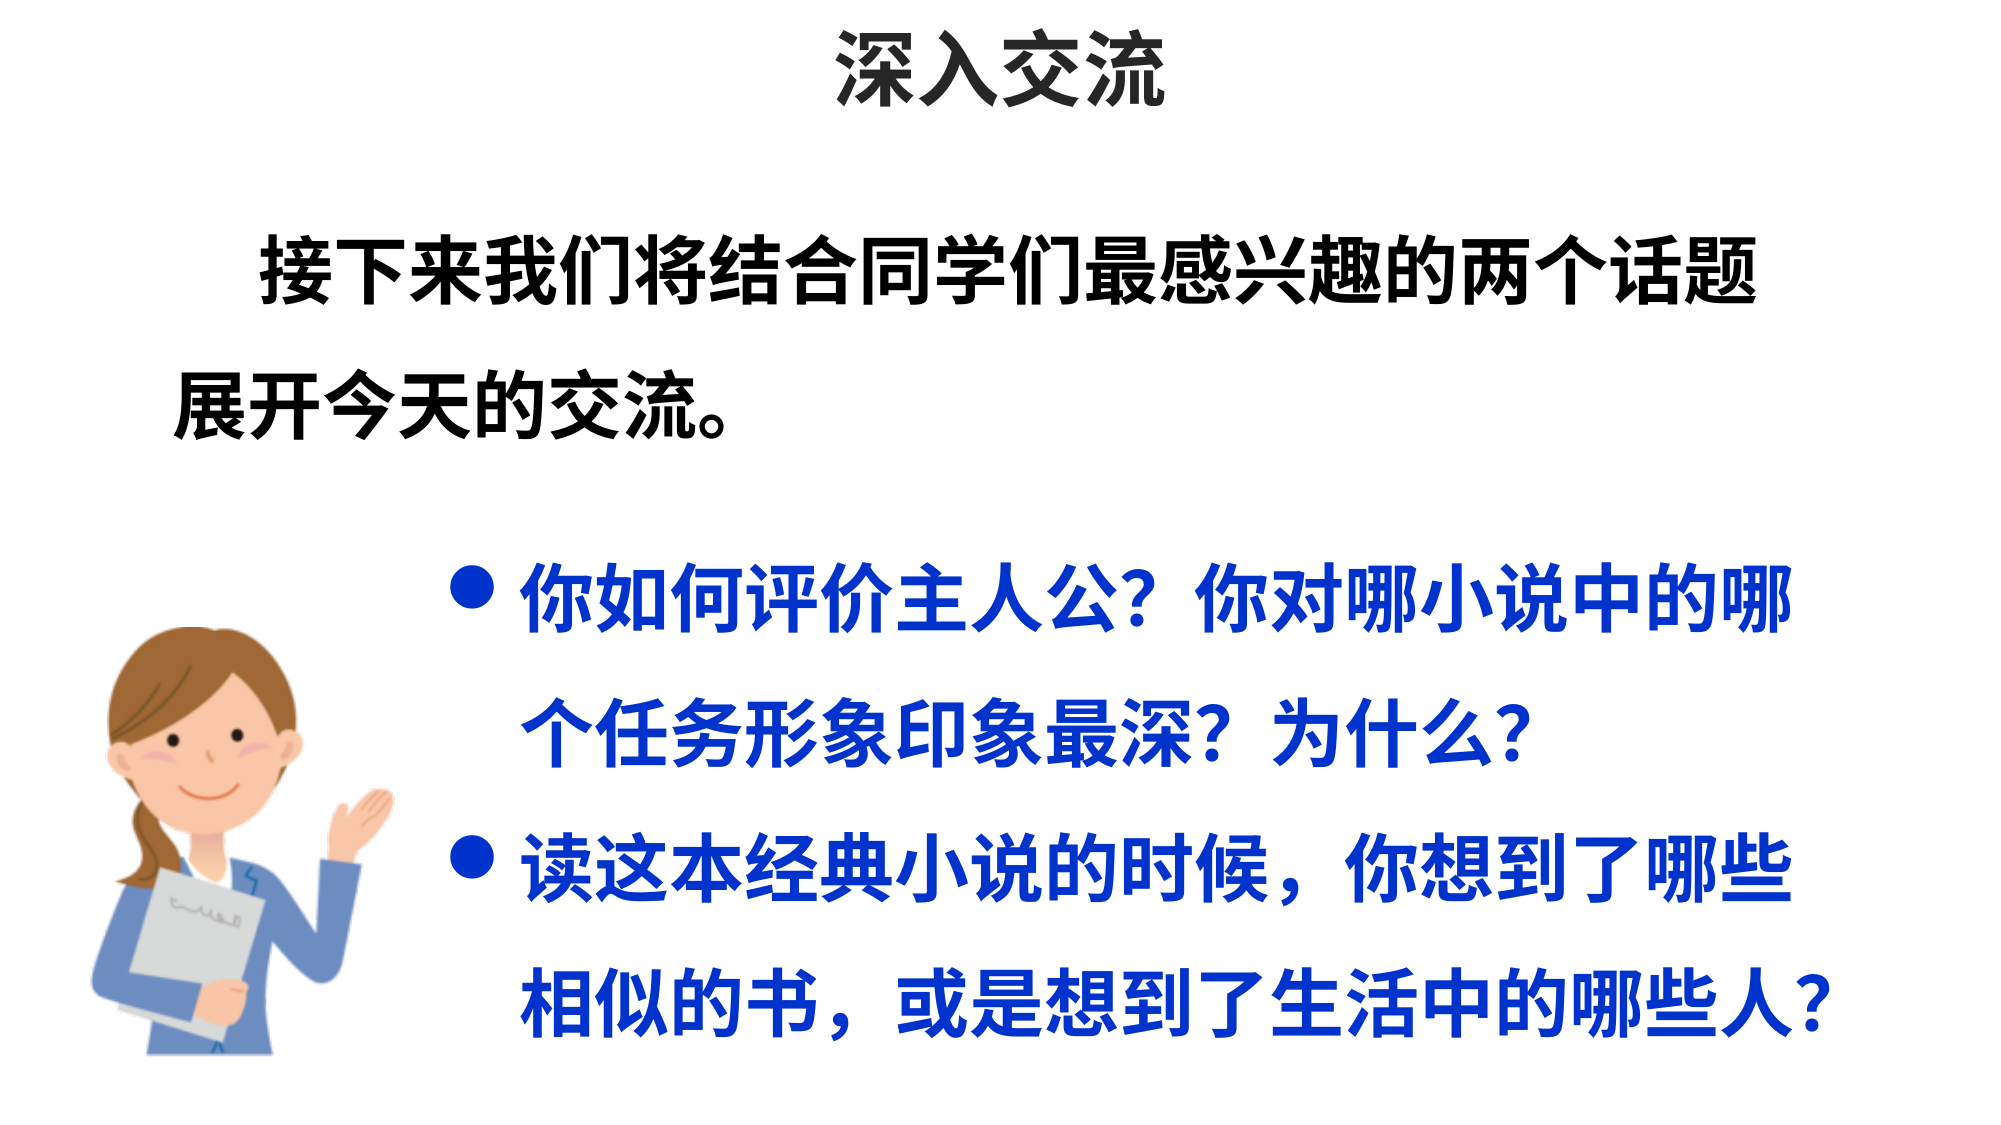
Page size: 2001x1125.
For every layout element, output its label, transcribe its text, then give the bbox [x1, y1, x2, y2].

text_box 你如何评价主人公？你对哪小说中的哪个任务形象印象最深？为什么？ 读这本经典小说的时候，你想到了哪些相似的书，或是想到了生活中的哪些人？ [429, 498, 1844, 1054]
title 深入交流 [137, 0, 1863, 136]
text_box 接下来我们将结合同学们最感兴趣的两个话题展开今天的交流。 [158, 170, 1815, 456]
picture [22, 627, 449, 1060]
